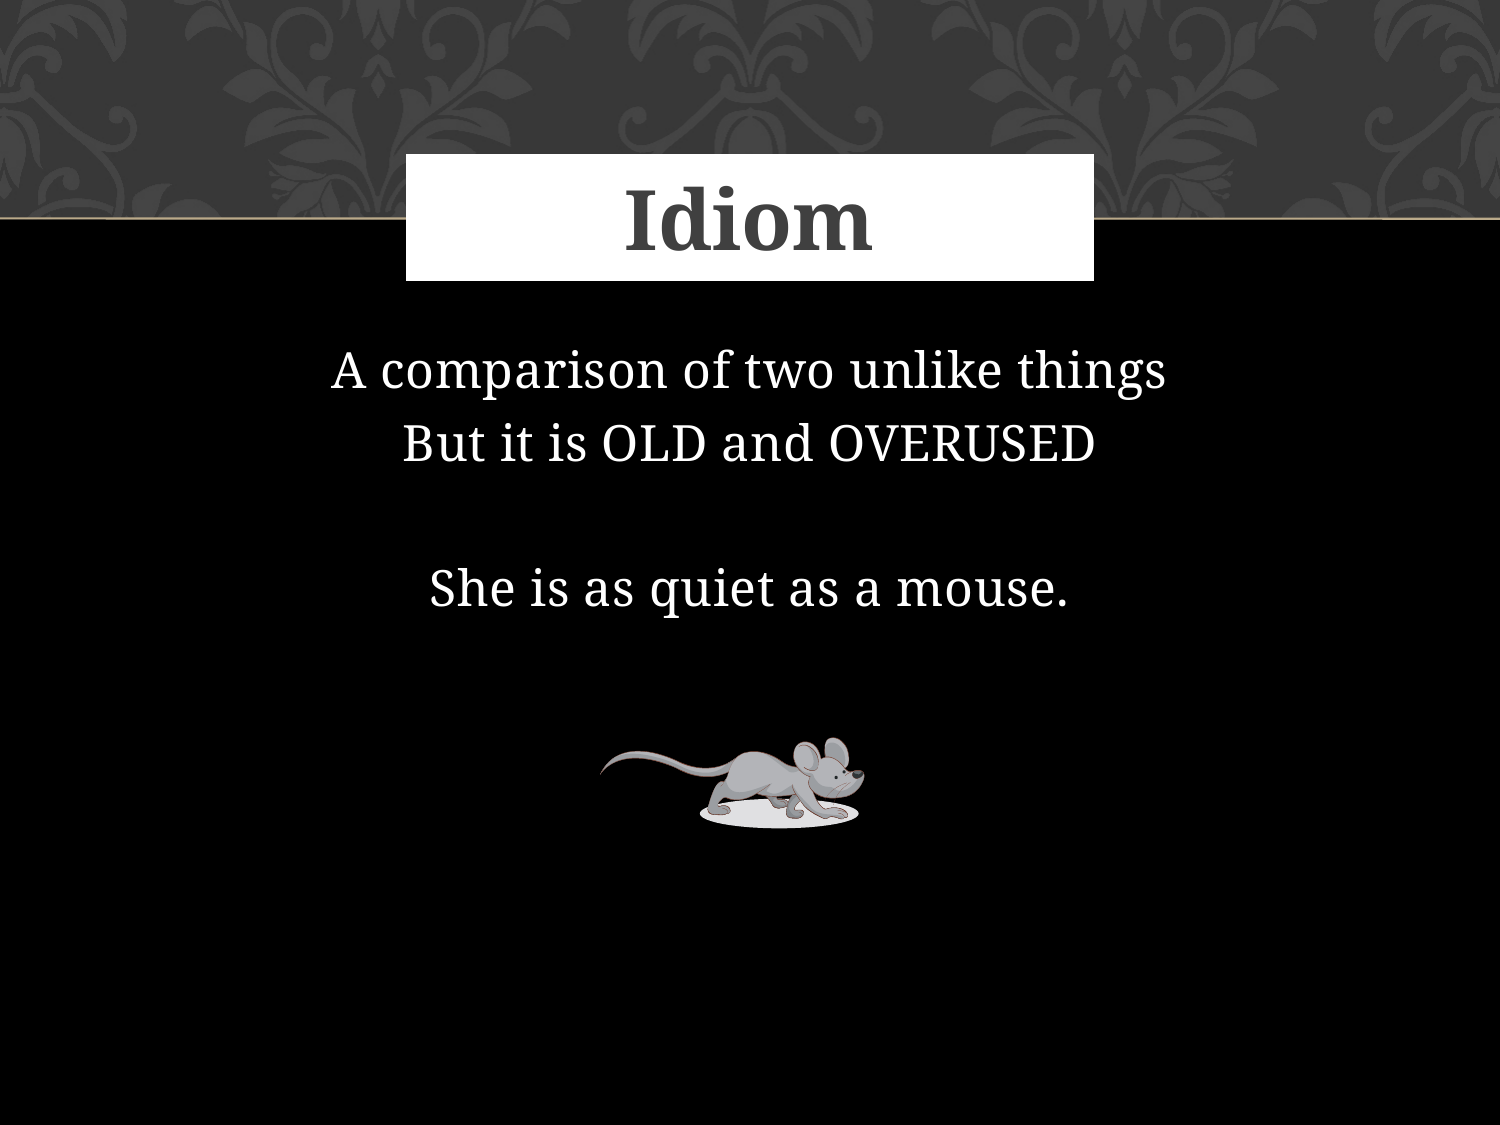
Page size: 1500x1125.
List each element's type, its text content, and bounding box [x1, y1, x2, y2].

list A comparison of two unlike things But it is OLD and OVERUSED She is as quiet as a mouse. [75, 331, 1425, 1007]
picture [599, 737, 865, 829]
title Idiom [406, 154, 1094, 281]
